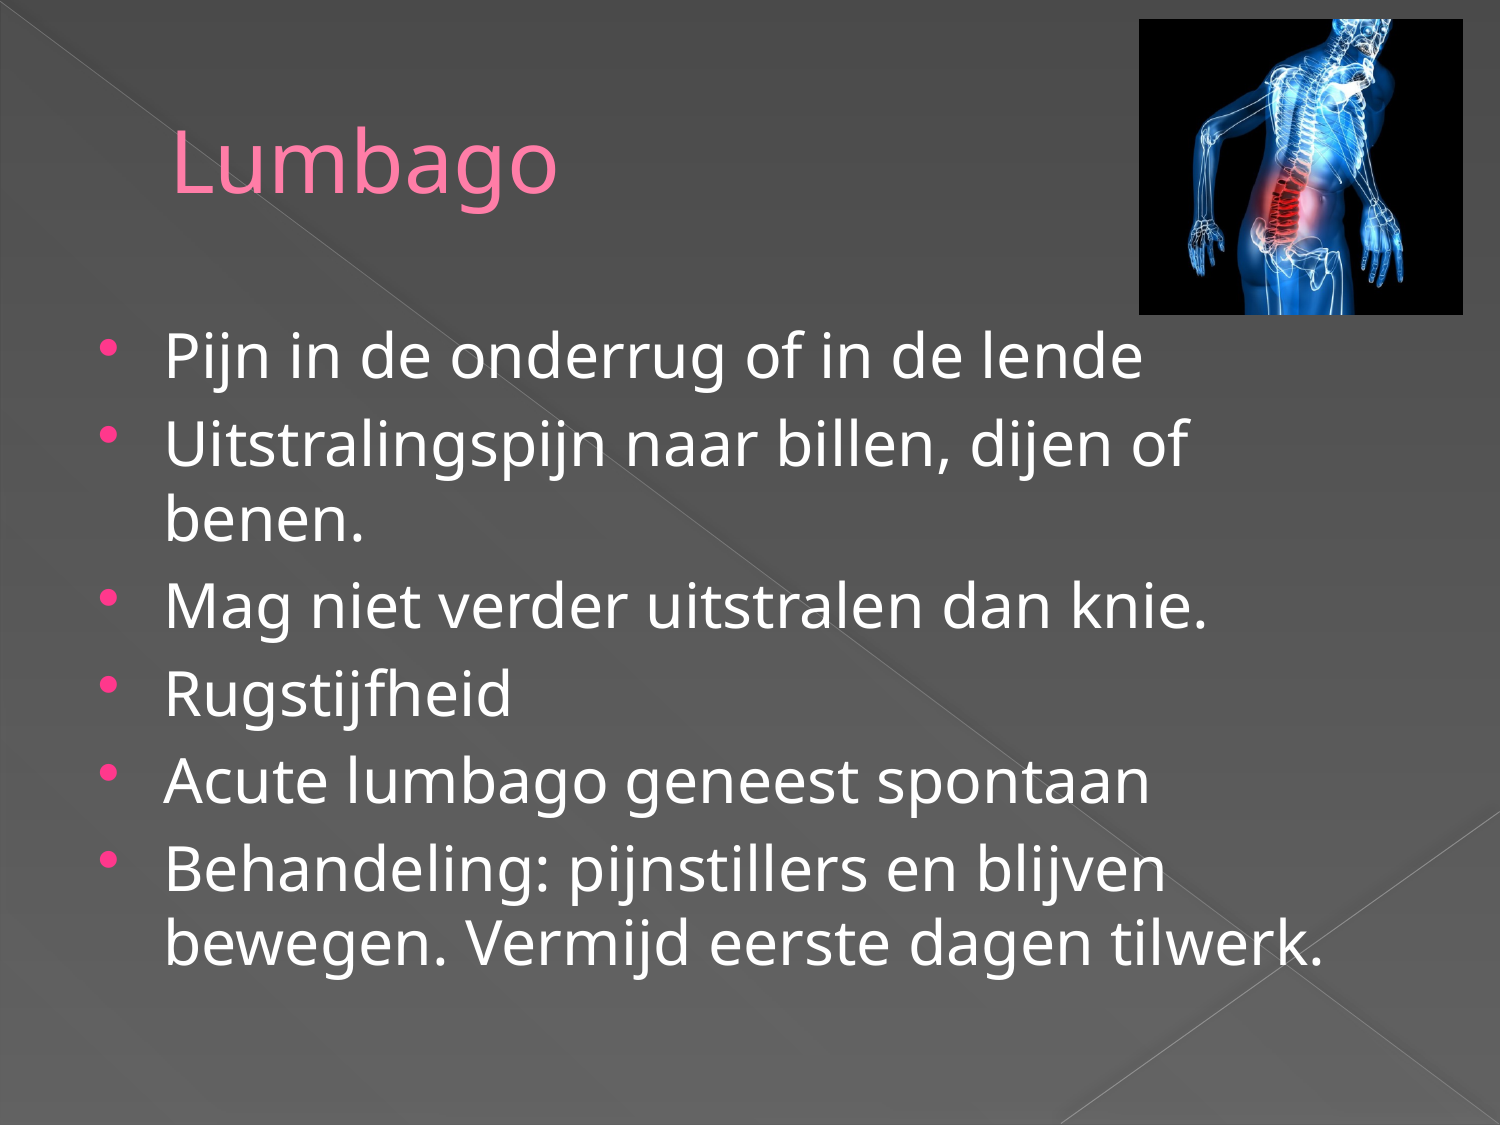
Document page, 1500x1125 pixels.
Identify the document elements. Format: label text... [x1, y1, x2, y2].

picture [1139, 18, 1463, 315]
list Pijn in de onderrug of in de lende Uitstralingspijn naar billen, dijen of benen. Mag niet verder uitstralen dan knie. Rugstijfheid Acute lumbago geneest spontaan Behandeling: pijnstillers en blijven bewegen. Vermijd eerste dagen tilwerk. [75, 308, 1425, 1059]
title Lumbago [75, 43, 1130, 274]
